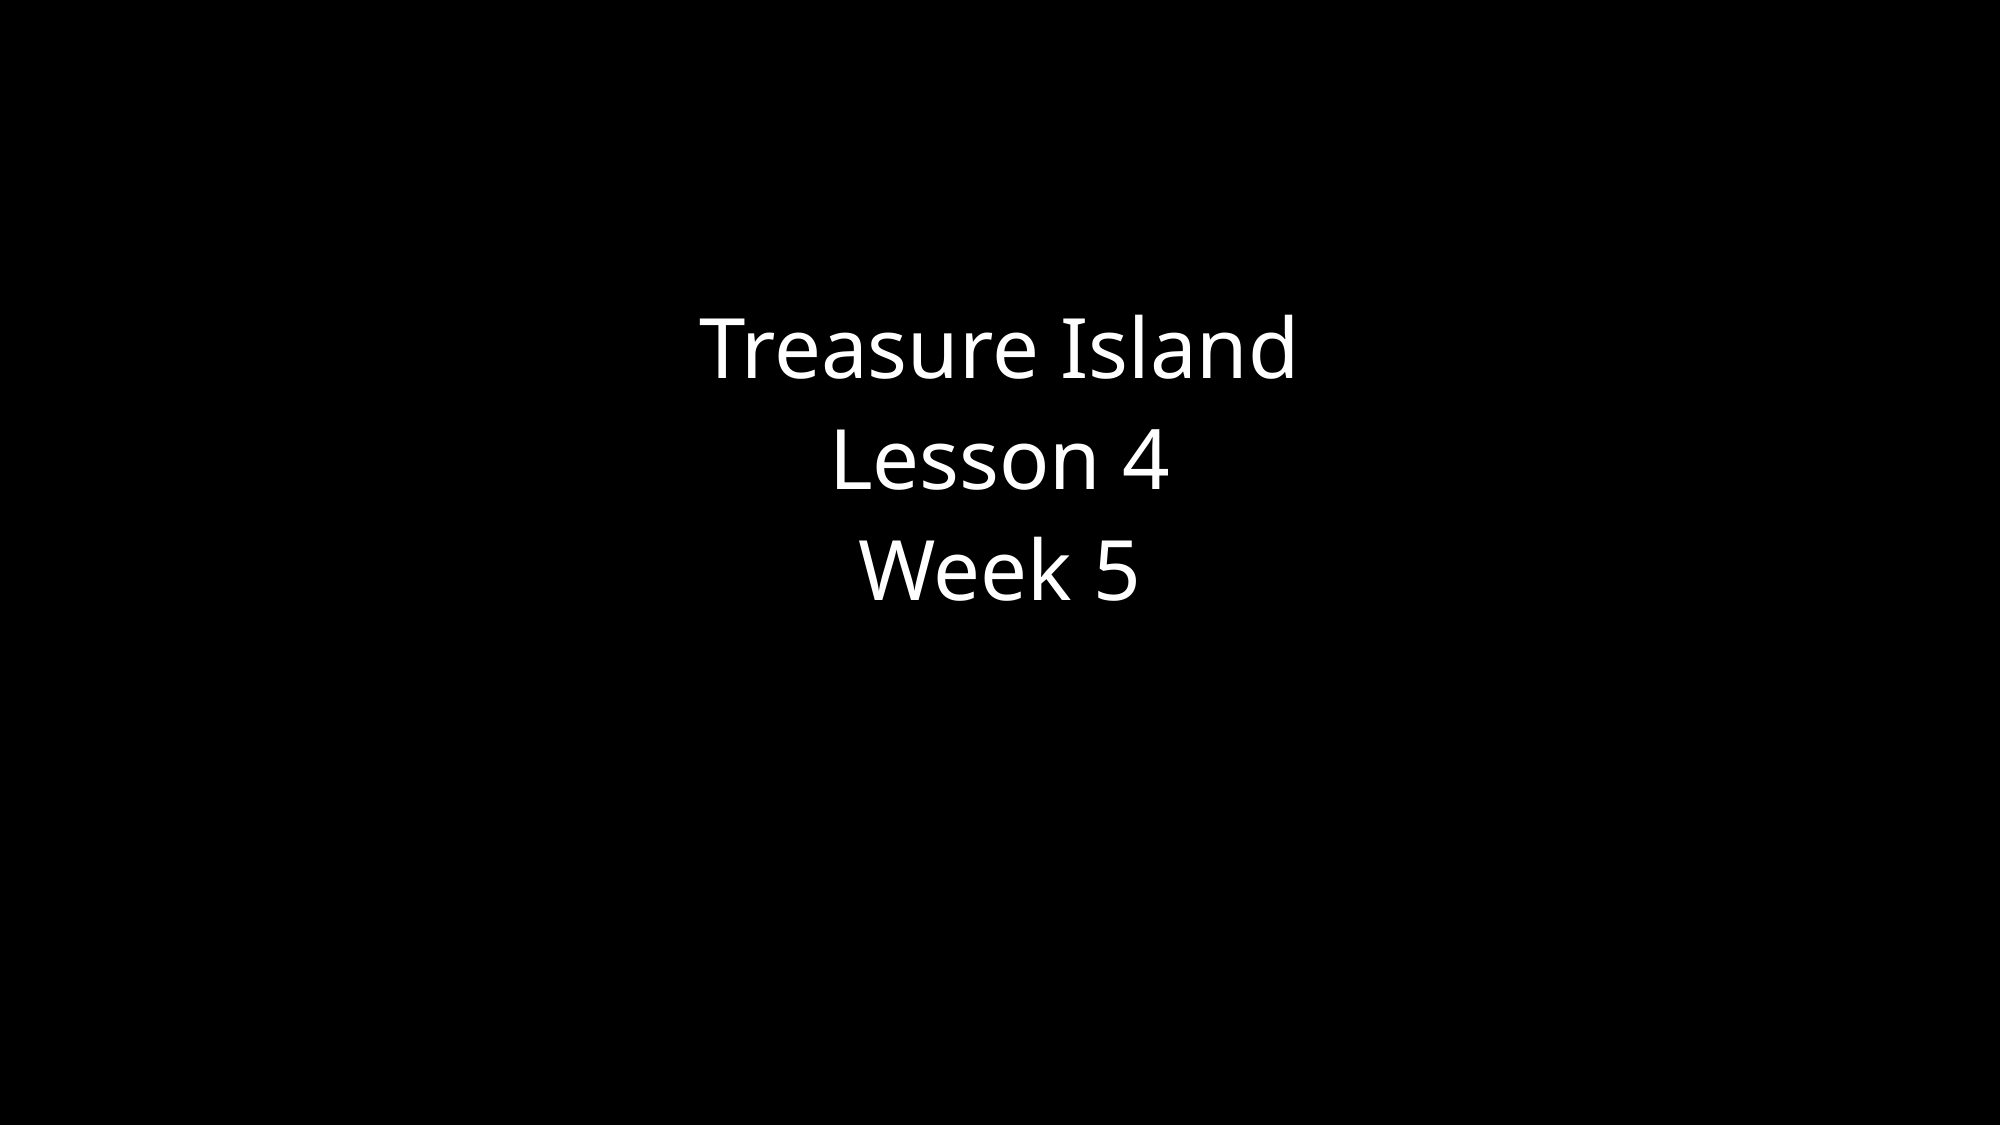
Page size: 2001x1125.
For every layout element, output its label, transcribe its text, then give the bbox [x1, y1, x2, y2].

list Treasure Island Lesson 4 Week 5 [137, 299, 1863, 1014]
